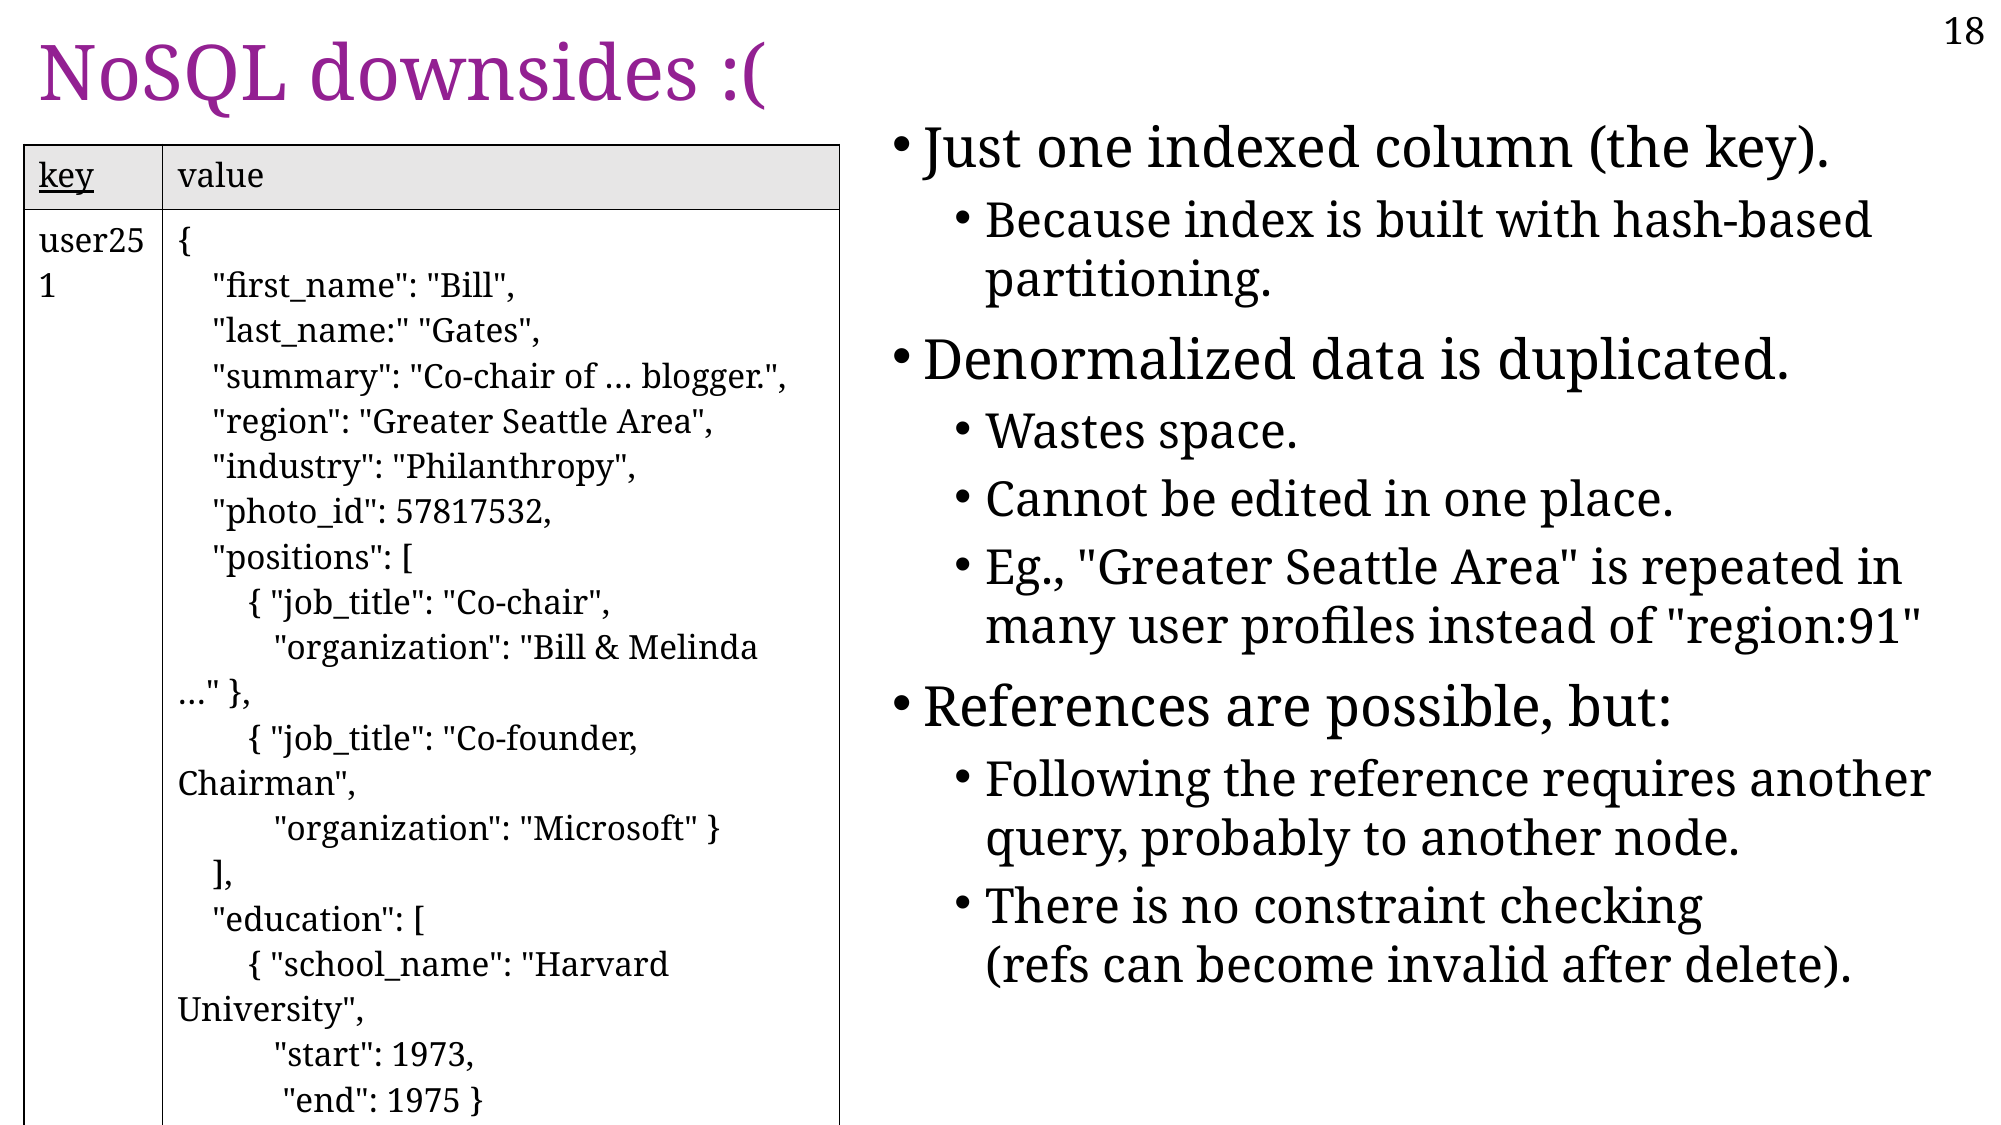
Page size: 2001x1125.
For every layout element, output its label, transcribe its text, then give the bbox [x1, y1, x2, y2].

title NoSQL downsides :( [23, 25, 838, 126]
table_cell { "first_name": "Bill", "last_name:" "Gates", "summary": "Co-chair of … blogger.", "region": "Greater Seattle Area", "industry": "Philanthropy", "photo_id": 57817532, "positions": [ { "job_title": "Co-chair", "organization": "Bill & Melinda …" }, { "job_title": "Co-founder, Chairman", "organization": "Microsoft" } ], "education": [ { "school_name": "Harvard University", "start": 1973, "end": 1975 } { "school_name": "Lakeside School, …"} ] } [163, 210, 839, 1125]
list Just one indexed column (the key). Because index is built with hash-based partitioning. Denormalized data is duplicated. Wastes space. Cannot be edited in one place. Eg., "Greater Seattle Area" is repeated in many user profiles instead of "region:91" References are possible, but: Following the reference requires another query, probably to another node. There is no constraint checking (refs can become invalid after delete). [877, 106, 1953, 1101]
table_cell user251 [25, 210, 162, 1125]
table_header value [163, 146, 839, 209]
table_header key [25, 146, 162, 209]
